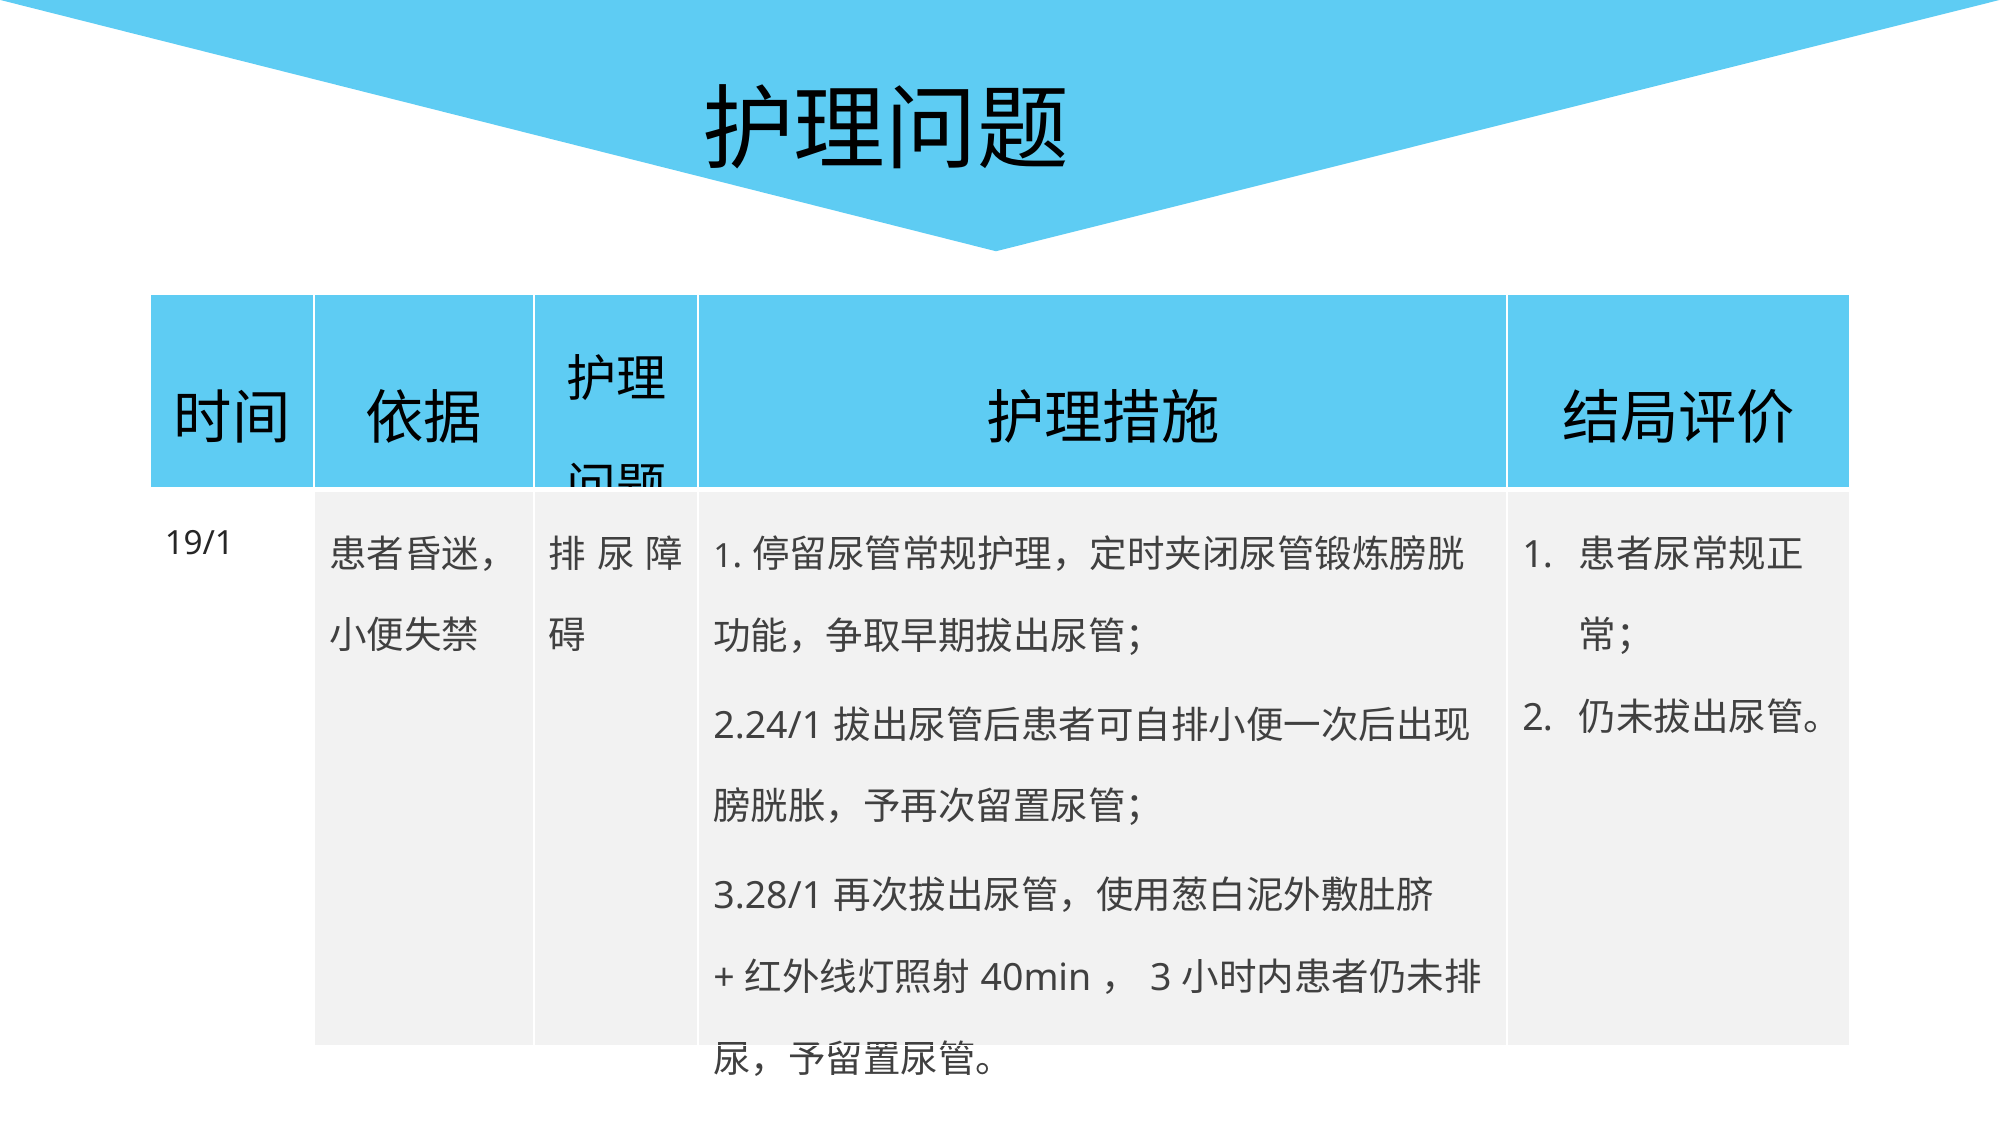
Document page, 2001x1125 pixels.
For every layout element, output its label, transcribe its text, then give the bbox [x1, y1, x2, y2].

text_box [0, 0, 2000, 253]
table_cell 19/1 [151, 492, 313, 1045]
table_header 依据 [315, 295, 533, 487]
table_cell 排尿障碍 [535, 492, 697, 1045]
table_cell 患者昏迷，小便失禁 [315, 492, 533, 1045]
text_box 护理问题 [687, 62, 1239, 188]
table_header 结局评价 [1508, 295, 1849, 487]
table_cell 患者尿常规正常； 仍未拔出尿管。 [1508, 492, 1849, 1045]
table_cell 1.停留尿管常规护理，定时夹闭尿管锻炼膀胱功能，争取早期拔出尿管； 2.24/1拔出尿管后患者可自排小便一次后出现膀胱胀，予再次留置尿管； 3.28/1再次拔出尿管，使用葱白泥外敷肚脐+红外线灯照射40min，3小时内患者仍未排尿，予留置尿管。 [699, 492, 1506, 1045]
table_header 时间 [151, 295, 313, 487]
table_header 护理问题 [535, 295, 697, 487]
table_header 护理措施 [699, 295, 1506, 487]
